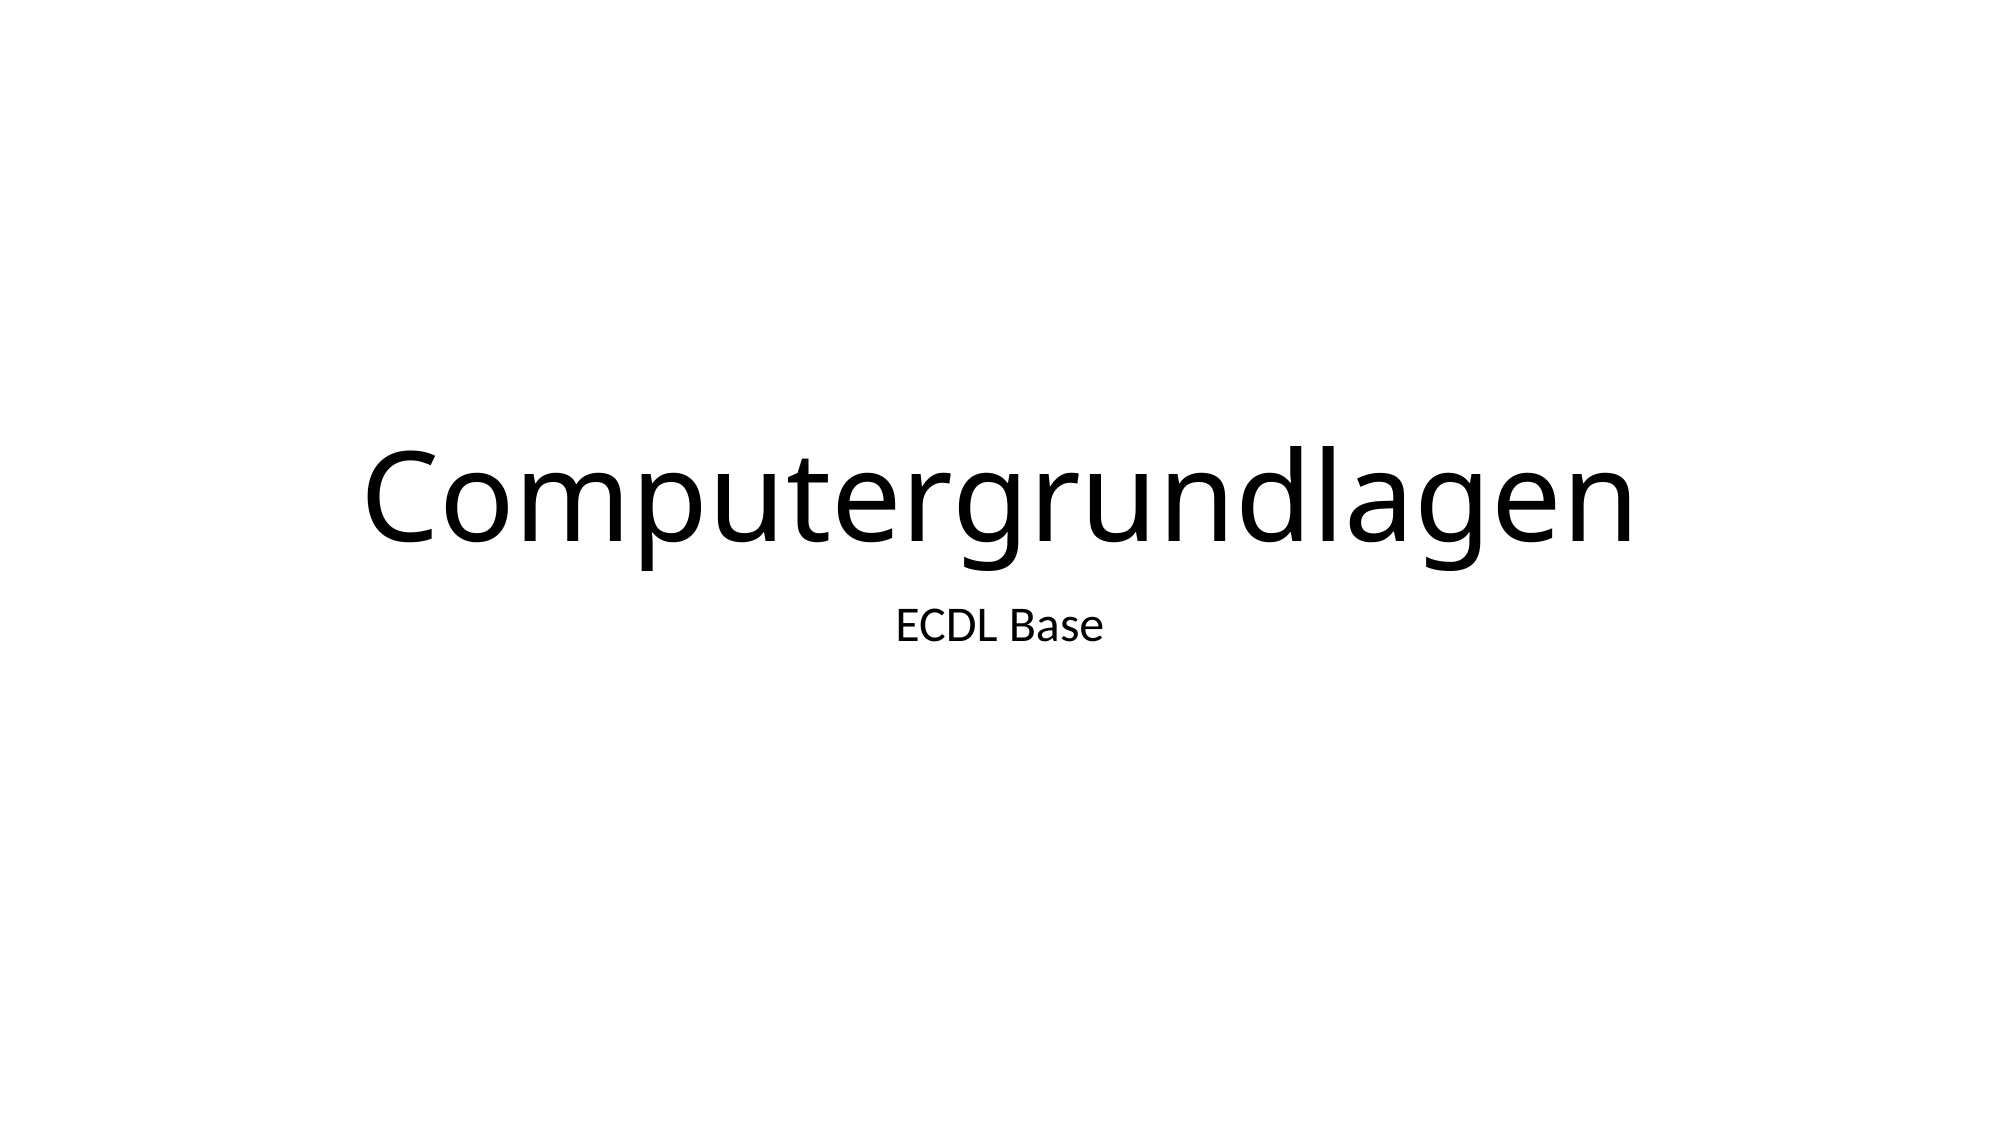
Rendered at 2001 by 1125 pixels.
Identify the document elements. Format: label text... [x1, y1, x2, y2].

subtitle ECDL Base [249, 590, 1750, 863]
title Computergrundlagen [249, 184, 1750, 576]
